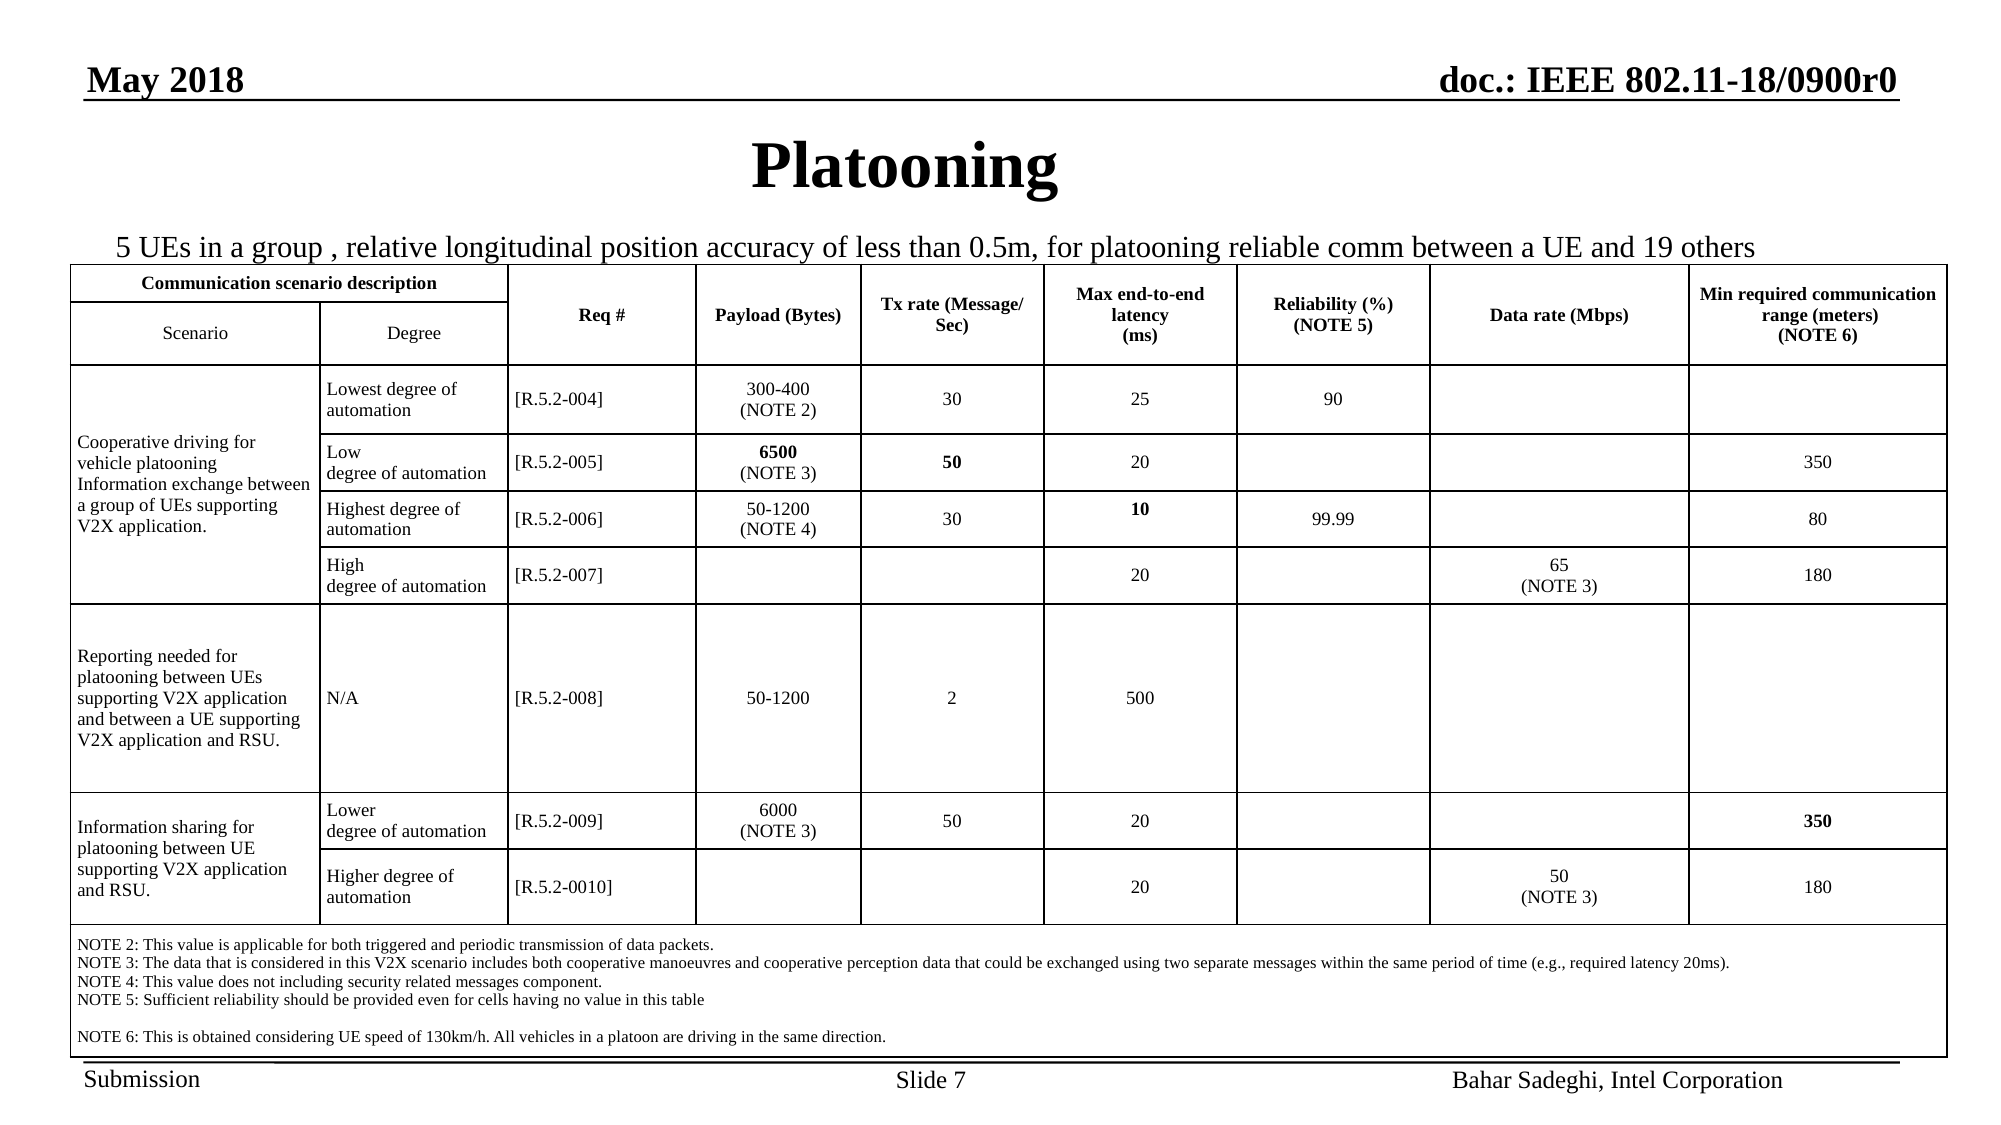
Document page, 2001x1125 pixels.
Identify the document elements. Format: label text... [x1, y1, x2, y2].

table_header Payload (Bytes) [697, 265, 860, 364]
table_header Max end-to-end latency (ms) [1045, 265, 1236, 364]
table_cell Scenario [71, 303, 319, 364]
table_cell [R.5.2-0010] [509, 850, 695, 924]
table_cell 300-400 (NOTE 2) [697, 366, 860, 433]
table_cell 50 [862, 793, 1043, 848]
table_cell [697, 548, 860, 603]
table_cell 90 [1238, 366, 1429, 433]
table_cell 20 [1045, 435, 1236, 490]
table_cell 20 [1045, 548, 1236, 603]
table_cell [R.5.2-004] [509, 366, 695, 433]
table_cell 50-1200 [697, 605, 860, 792]
table_cell [1238, 850, 1429, 924]
table_cell [1431, 366, 1688, 433]
table_cell NOTE 2: This value is applicable for both triggered and periodic transmission of data packets. NOTE 3: The data that is considered in this V2X scenario includes both cooperative manoeuvres and cooperative perception data that could be exchanged using two separate messages within the same period of time (e.g., required latency 20ms). NOTE 4: This value does not including security related messages component. NOTE 5: Sufficient reliability should be provided even for cells having no value in this table NOTE 6: This is obtained considering UE speed of 130km/h. All vehicles in a platoon are driving in the same direction. [71, 925, 1946, 1056]
table_header Data rate (Mbps) [1431, 265, 1688, 364]
table_cell Information sharing for platooning between UE supporting V2X application and RSU. [71, 793, 319, 924]
table_cell High degree of automation [321, 548, 507, 603]
table_cell Lowest degree of automation [321, 366, 507, 433]
table_cell 20 [1045, 793, 1236, 848]
table_cell 180 [1690, 548, 1946, 603]
table_cell 500 [1045, 605, 1236, 792]
table_cell [1431, 793, 1688, 848]
table_cell [862, 548, 1043, 603]
table_cell Degree [321, 303, 507, 364]
table_cell 350 [1690, 793, 1946, 848]
table_cell [697, 850, 860, 924]
table_cell 20 [1045, 850, 1236, 924]
table_cell 30 [862, 492, 1043, 546]
table_cell 65 (NOTE 3) [1431, 548, 1688, 603]
table_cell [1431, 492, 1688, 546]
table_cell 10 [1045, 492, 1236, 546]
table_cell [1238, 435, 1429, 490]
table_cell N/A [321, 605, 507, 792]
table_cell 2 [862, 605, 1043, 792]
table_cell 6500 (NOTE 3) [697, 435, 860, 490]
table_cell [862, 850, 1043, 924]
table_header Req # [509, 265, 695, 364]
table_header Tx rate (Message/ Sec) [862, 265, 1043, 364]
table_cell [1690, 605, 1946, 792]
table_cell [R.5.2-006] [509, 492, 695, 546]
table_cell [1431, 605, 1688, 792]
table_cell 50 [862, 435, 1043, 490]
table_cell 50-1200 (NOTE 4) [697, 492, 860, 546]
table_cell [R.5.2-005] [509, 435, 695, 490]
table_cell 180 [1690, 850, 1946, 924]
table_cell [R.5.2-008] [509, 605, 695, 792]
table_cell Highest degree of automation [321, 492, 507, 546]
table_cell Higher degree of automation [321, 850, 507, 924]
table_cell [R.5.2-009] [509, 793, 695, 848]
table_cell [1431, 435, 1688, 490]
table_cell 6000 (NOTE 3) [697, 793, 860, 848]
table_header Communication scenario description [71, 265, 507, 301]
table_cell Reporting needed for platooning between UEs supporting V2X application and between a UE supporting V2X application and RSU. [71, 605, 319, 792]
table_cell 80 [1690, 492, 1946, 546]
table_cell 25 [1045, 366, 1236, 433]
table_cell [1238, 548, 1429, 603]
text_box 5 UEs in a group , relative longitudinal position accuracy of less than 0.5m, for platooning reliable comm between a UE and 19 others [115, 227, 1764, 265]
table_cell 350 [1690, 435, 1946, 490]
table_cell Lower degree of automation [321, 793, 507, 848]
table_header Reliability (%) (NOTE 5) [1238, 265, 1429, 364]
table_cell Low degree of automation [321, 435, 507, 490]
table_cell [1690, 366, 1946, 433]
table_cell [1238, 793, 1429, 848]
table_cell 50 (NOTE 3) [1431, 850, 1688, 924]
table_cell [1238, 605, 1429, 792]
table_cell [R.5.2-007] [509, 548, 695, 603]
title Platooning [86, 71, 1726, 250]
table_cell Cooperative driving for vehicle platooning Information exchange between a group of UEs supporting V2X application. [71, 366, 319, 603]
table_header Min required communication range (meters) (NOTE 6) [1690, 265, 1946, 364]
table_cell 30 [862, 366, 1043, 433]
table_cell 99.99 [1238, 492, 1429, 546]
